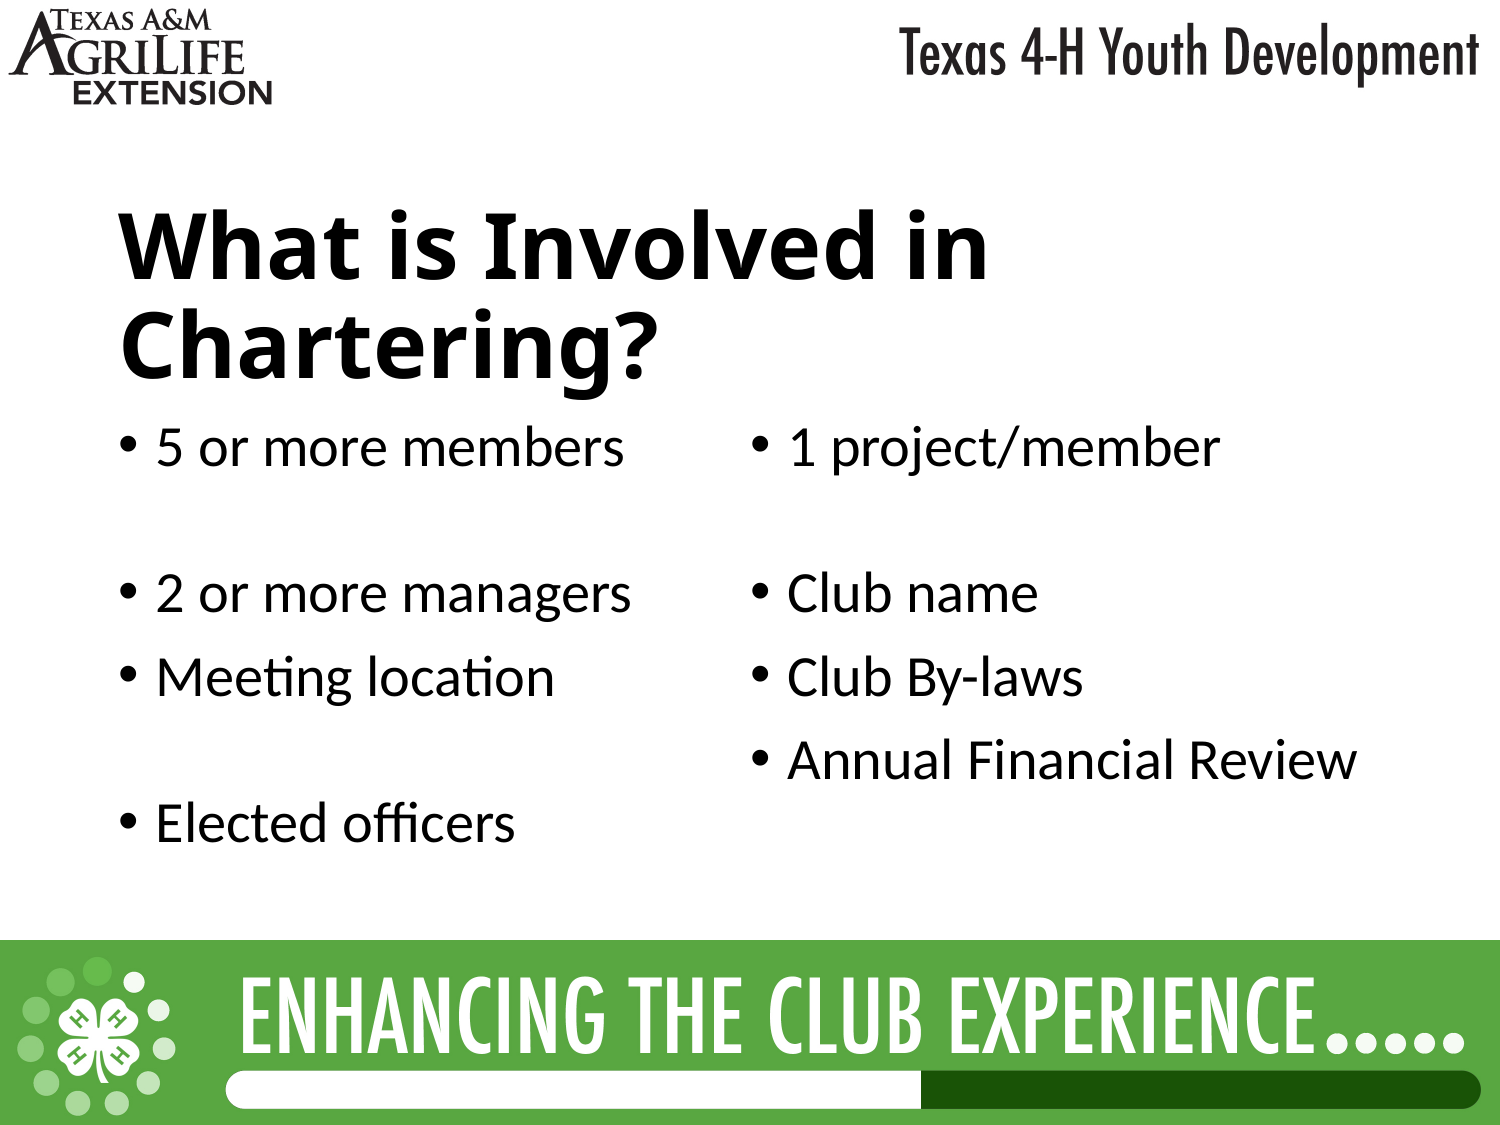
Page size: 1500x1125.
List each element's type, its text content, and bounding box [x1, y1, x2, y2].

list 5 or more members 2 or more managers Meeting location Elected officers 1 project/member Club name Club By-laws Annual Financial Review [103, 408, 1397, 927]
picture [0, 0, 1500, 1125]
title What is Involved in Chartering? [103, 190, 1483, 409]
